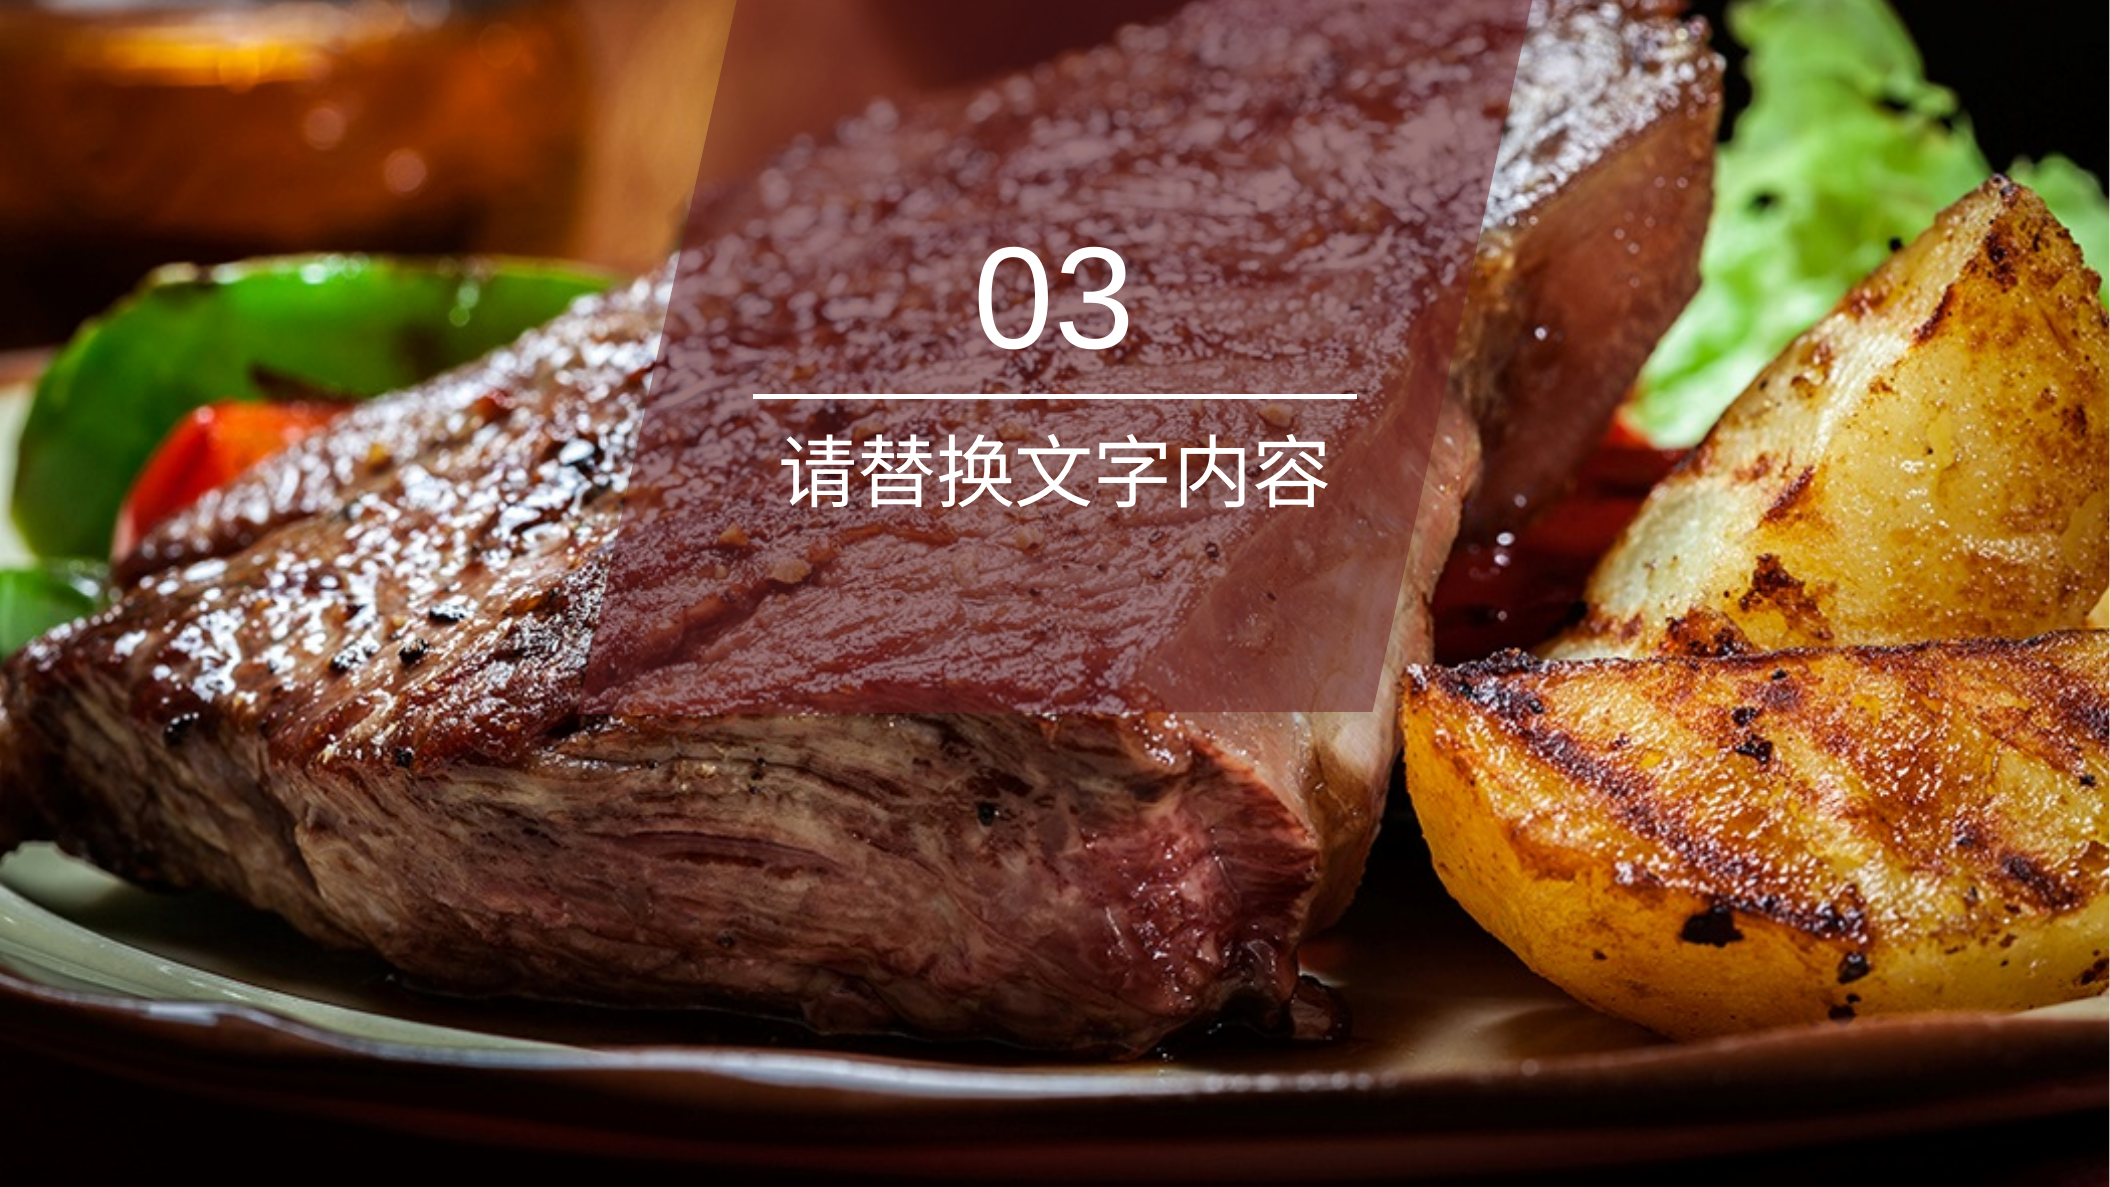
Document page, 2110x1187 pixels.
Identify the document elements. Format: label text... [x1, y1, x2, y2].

text_box [575, 0, 1534, 716]
text_box 请替换文字内容 [734, 422, 1375, 518]
text_box [0, 0, 2110, 1187]
text_box 03 [934, 203, 1176, 378]
